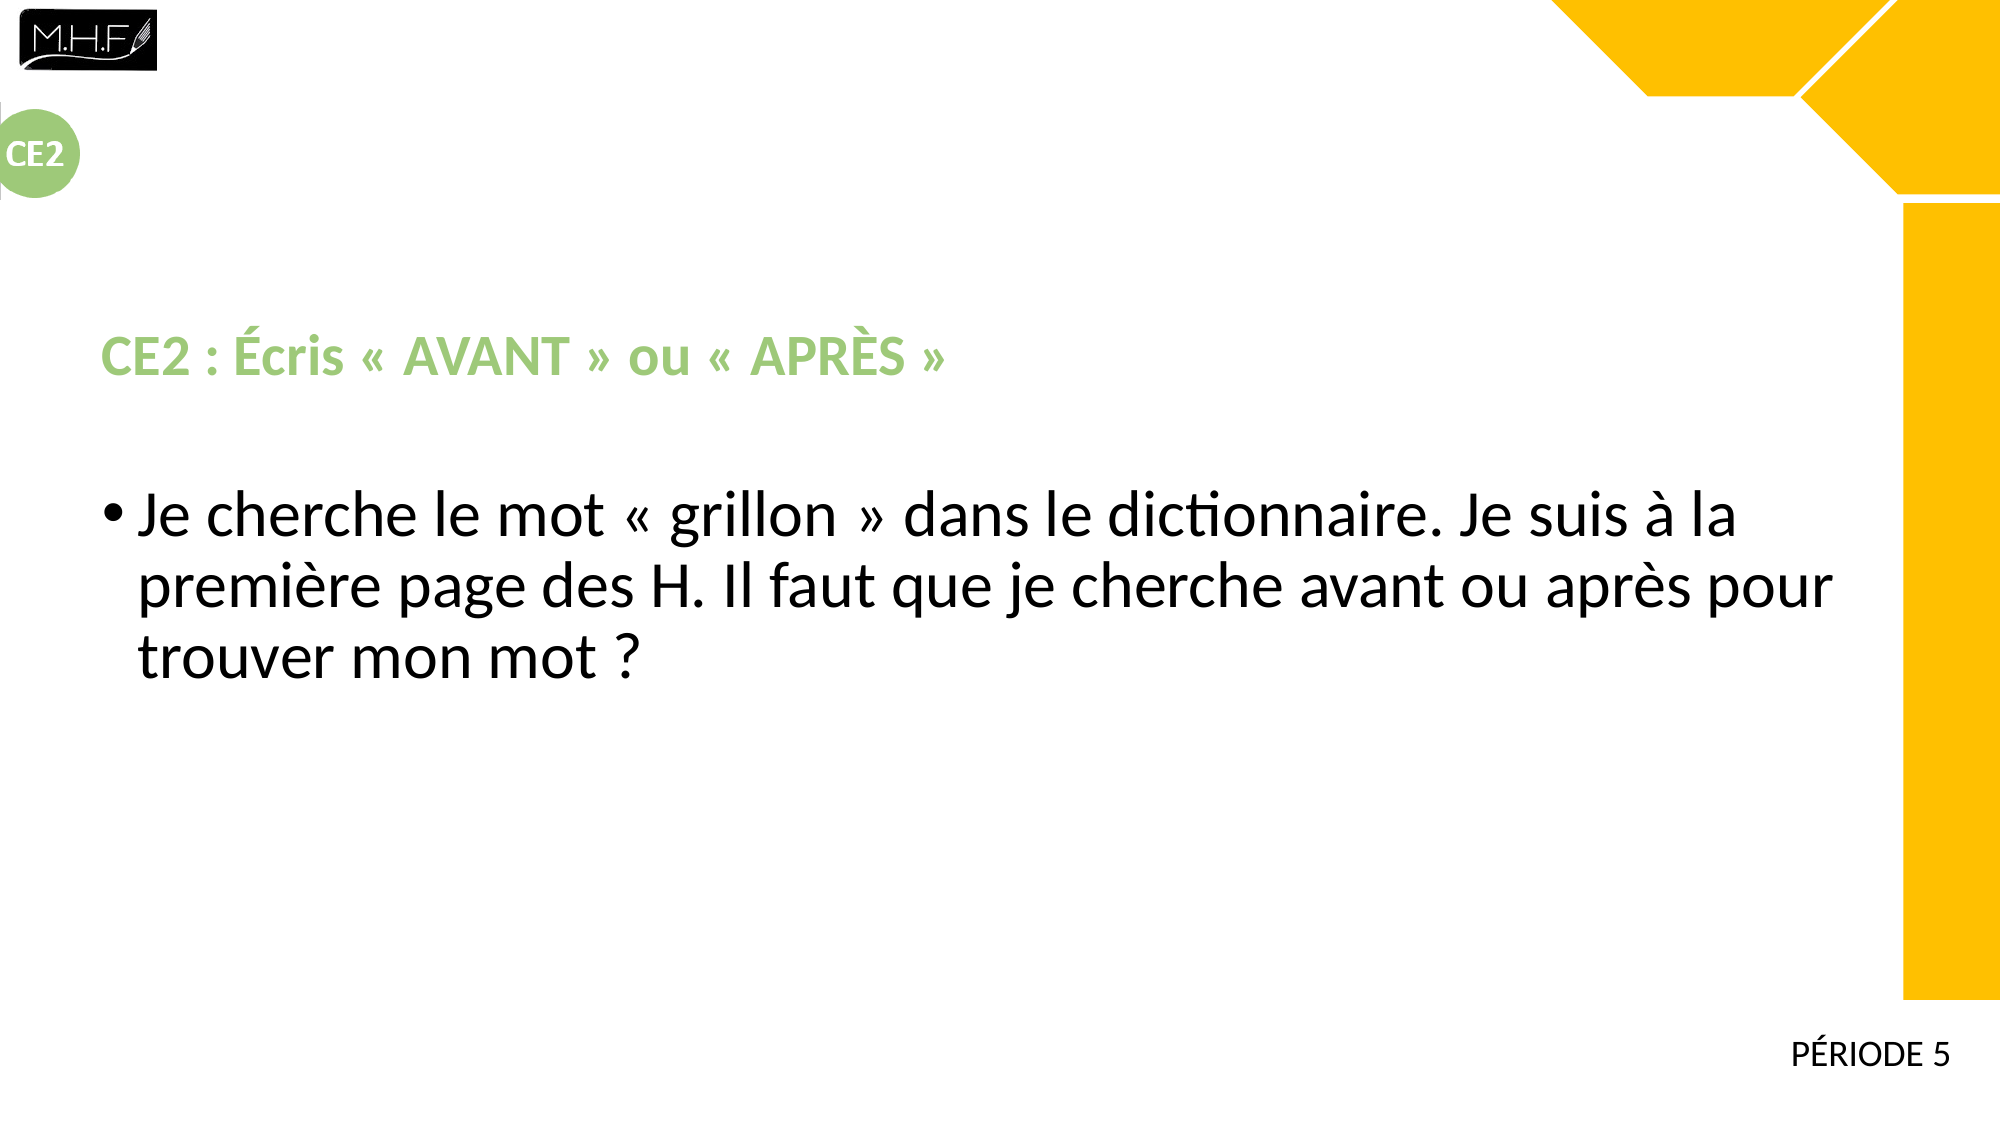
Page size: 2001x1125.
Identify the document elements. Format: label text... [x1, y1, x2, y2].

text_box [1902, 202, 2000, 1001]
text_box CE2 : Écris « AVANT » ou « APRÈS » Je cherche le mot « grillon » dans le dictionnaire. Je suis à la première page des H. Il faut que je cherche avant ou après pour trouver mon mot ? [86, 316, 1918, 705]
text_box [1799, 0, 2000, 196]
picture [16, 7, 157, 74]
text_box PÉRIODE 5 [1362, 1021, 1967, 1082]
picture [0, 102, 86, 200]
text_box [1549, 0, 1892, 98]
